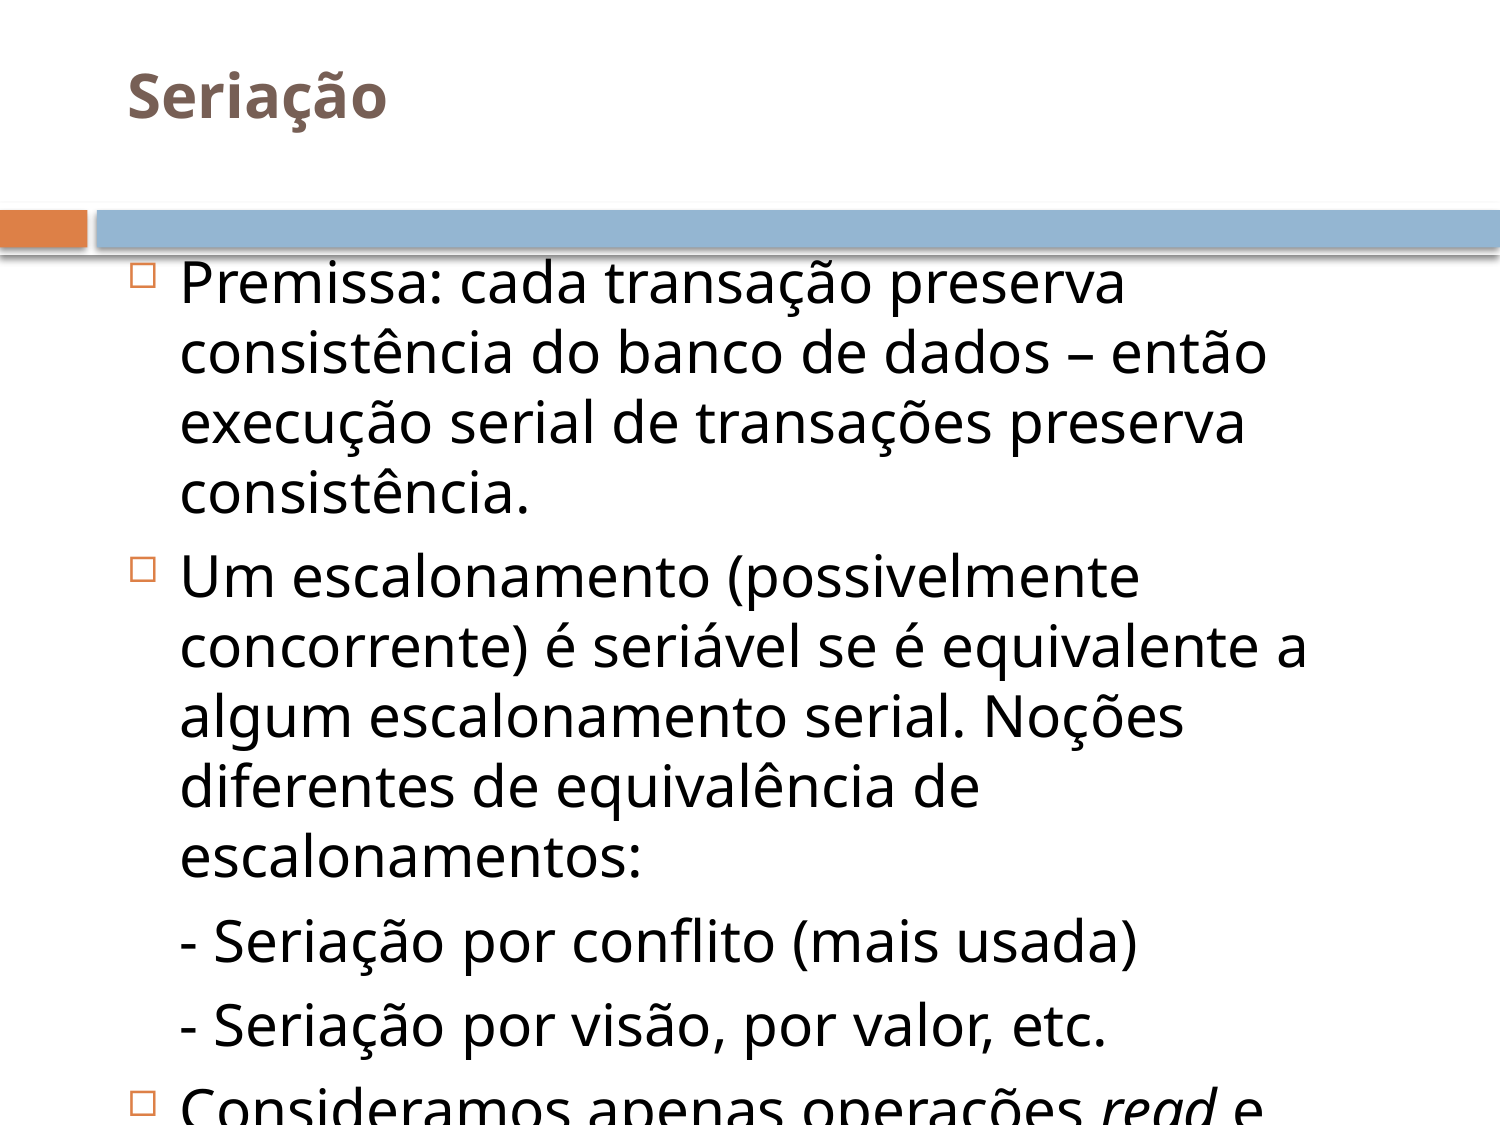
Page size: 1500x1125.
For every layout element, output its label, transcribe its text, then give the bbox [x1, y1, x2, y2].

title Seriação [112, 50, 1388, 213]
list Premissa: cada transação preserva consistência do banco de dados – então execução serial de transações preserva consistência. Um escalonamento (possivelmente concorrente) é seriável se é equivalente a algum escalonamento serial. Noções diferentes de equivalência de escalonamentos: - Seriação por conflito (mais usada) - Seriação por visão, por valor, etc. Consideramos apenas operações read e write. [112, 237, 1388, 1063]
